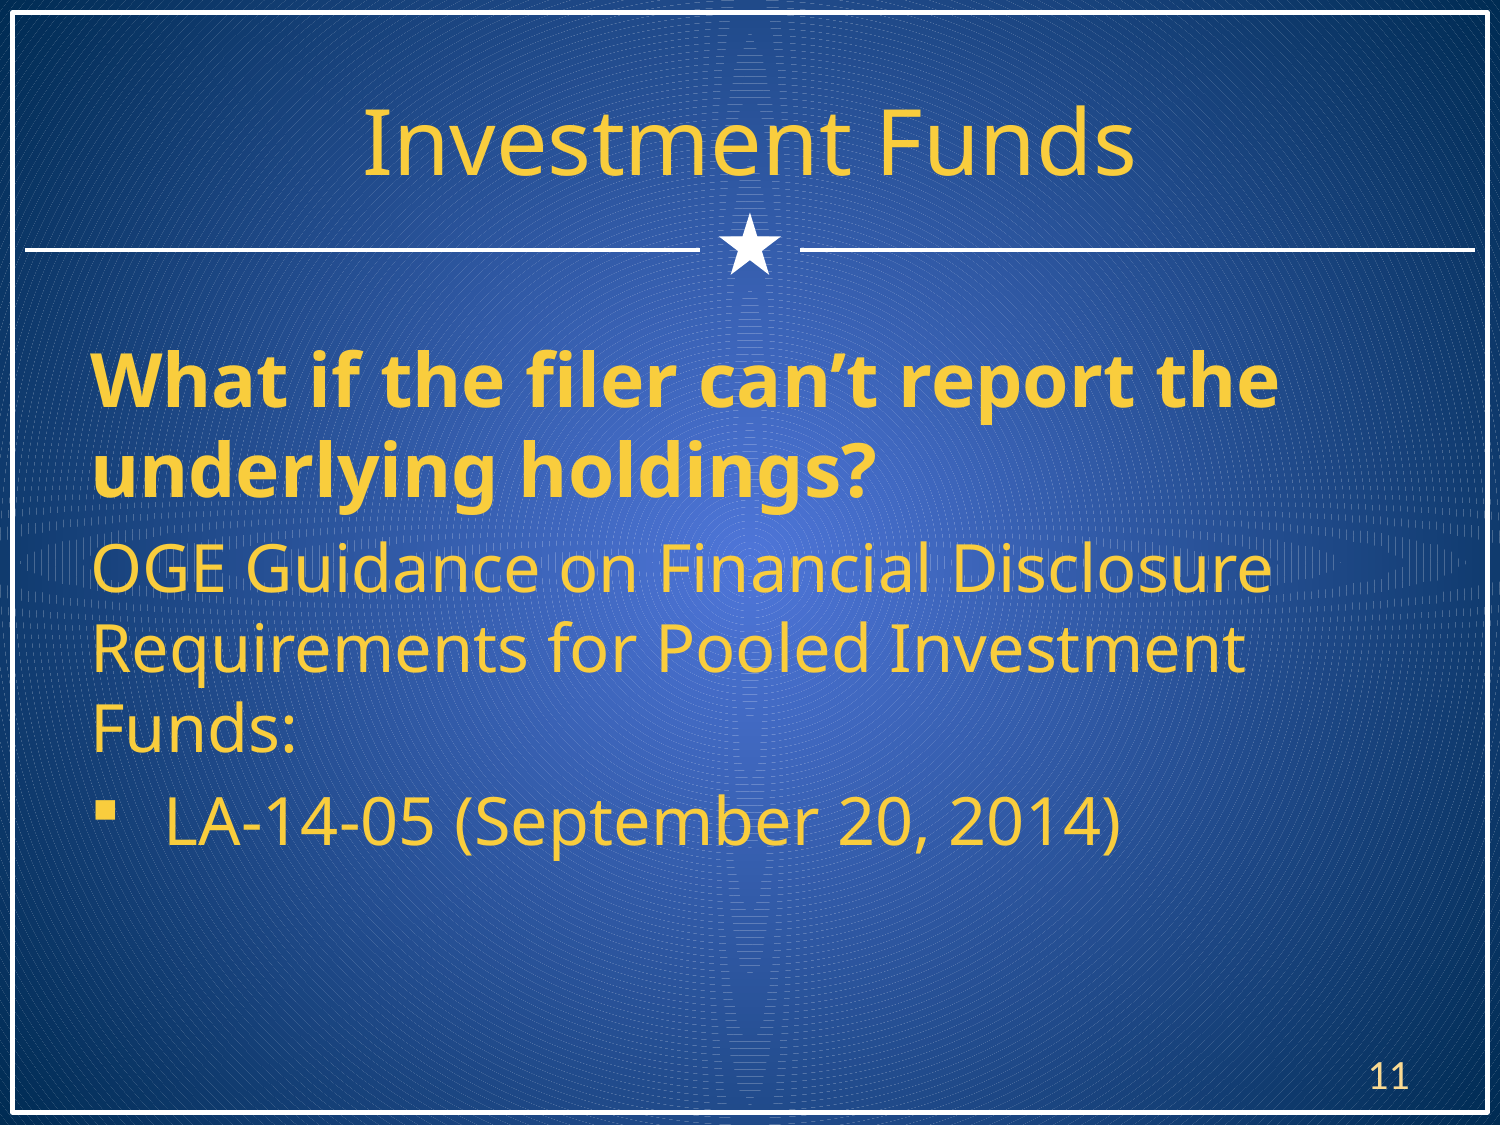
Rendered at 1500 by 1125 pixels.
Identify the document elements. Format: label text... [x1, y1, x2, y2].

list What if the filer can’t report the underlying holdings? OGE Guidance on Financial Disclosure Requirements for Pooled Investment Funds: LA-14-05 (September 20, 2014) [75, 324, 1425, 1005]
slide_number 11 [1074, 1042, 1425, 1103]
title Investment Funds [75, 45, 1425, 233]
